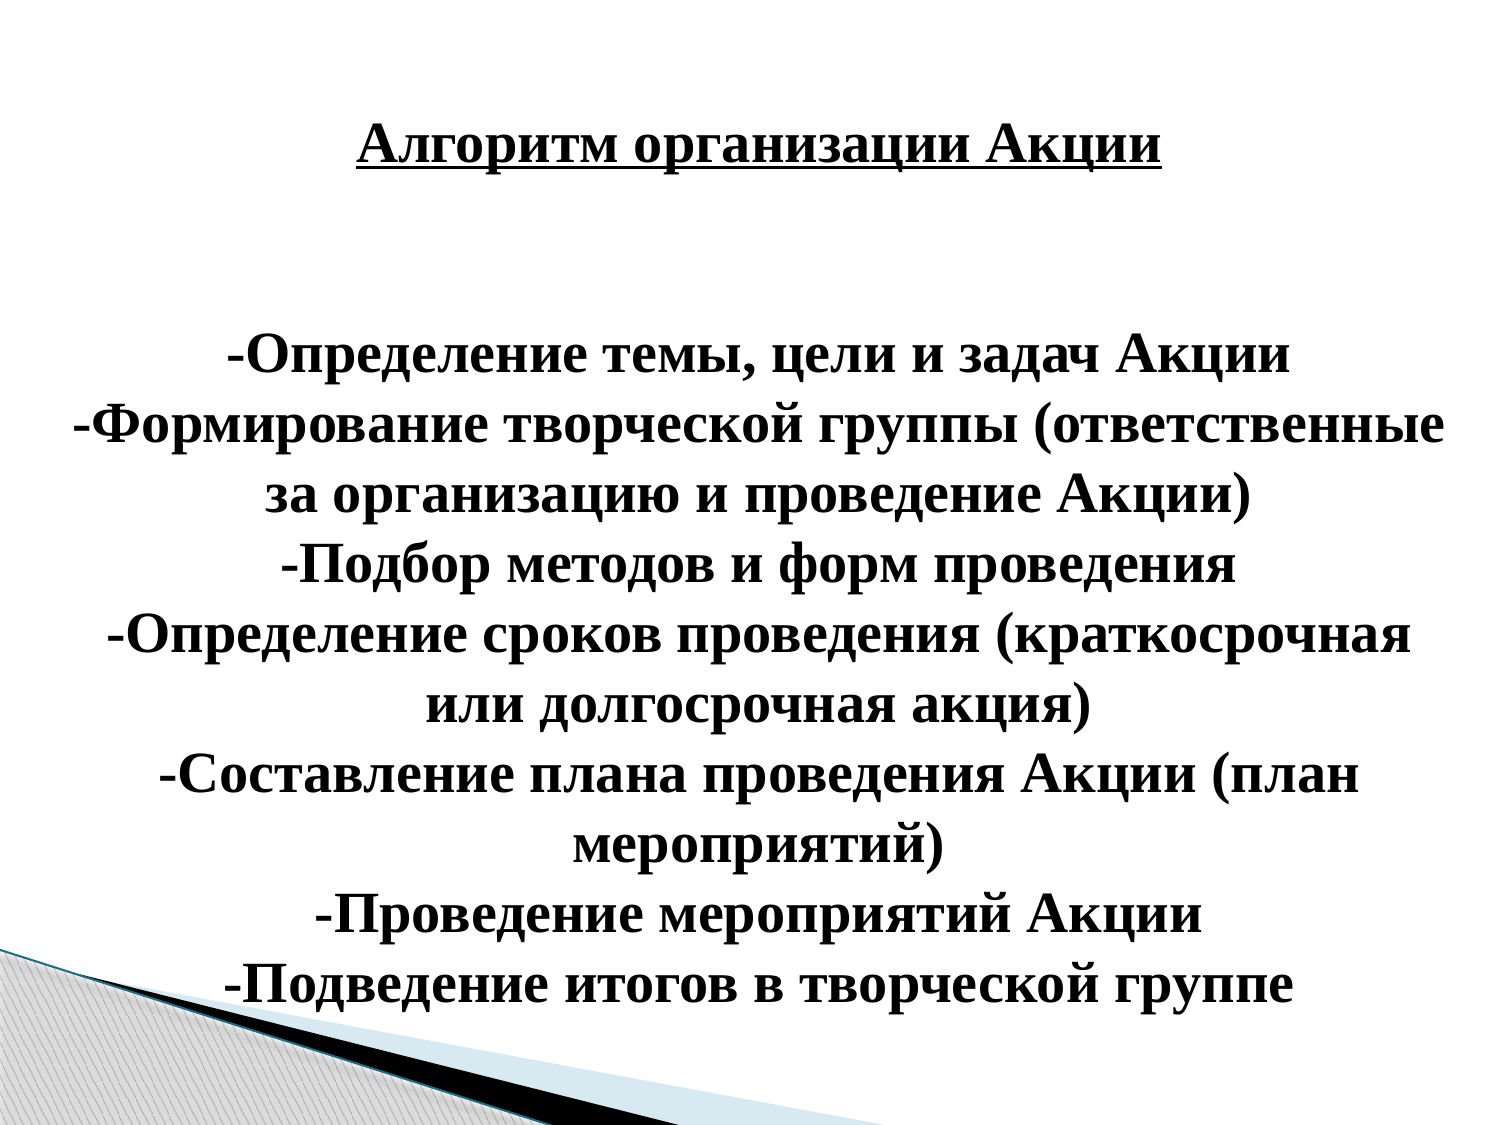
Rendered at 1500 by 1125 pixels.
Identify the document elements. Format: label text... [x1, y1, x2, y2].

title Алгоритм организации Акции -Определение темы, цели и задач Акции -Формирование творческой группы (ответственные за организацию и проведение Акции) -Подбор методов и форм проведения -Определение сроков проведения (краткосрочная или долгосрочная акция) -Составление плана проведения Акции (план мероприятий) -Проведение мероприятий Акции -Подведение итогов в творческой группе [53, 93, 1465, 1094]
